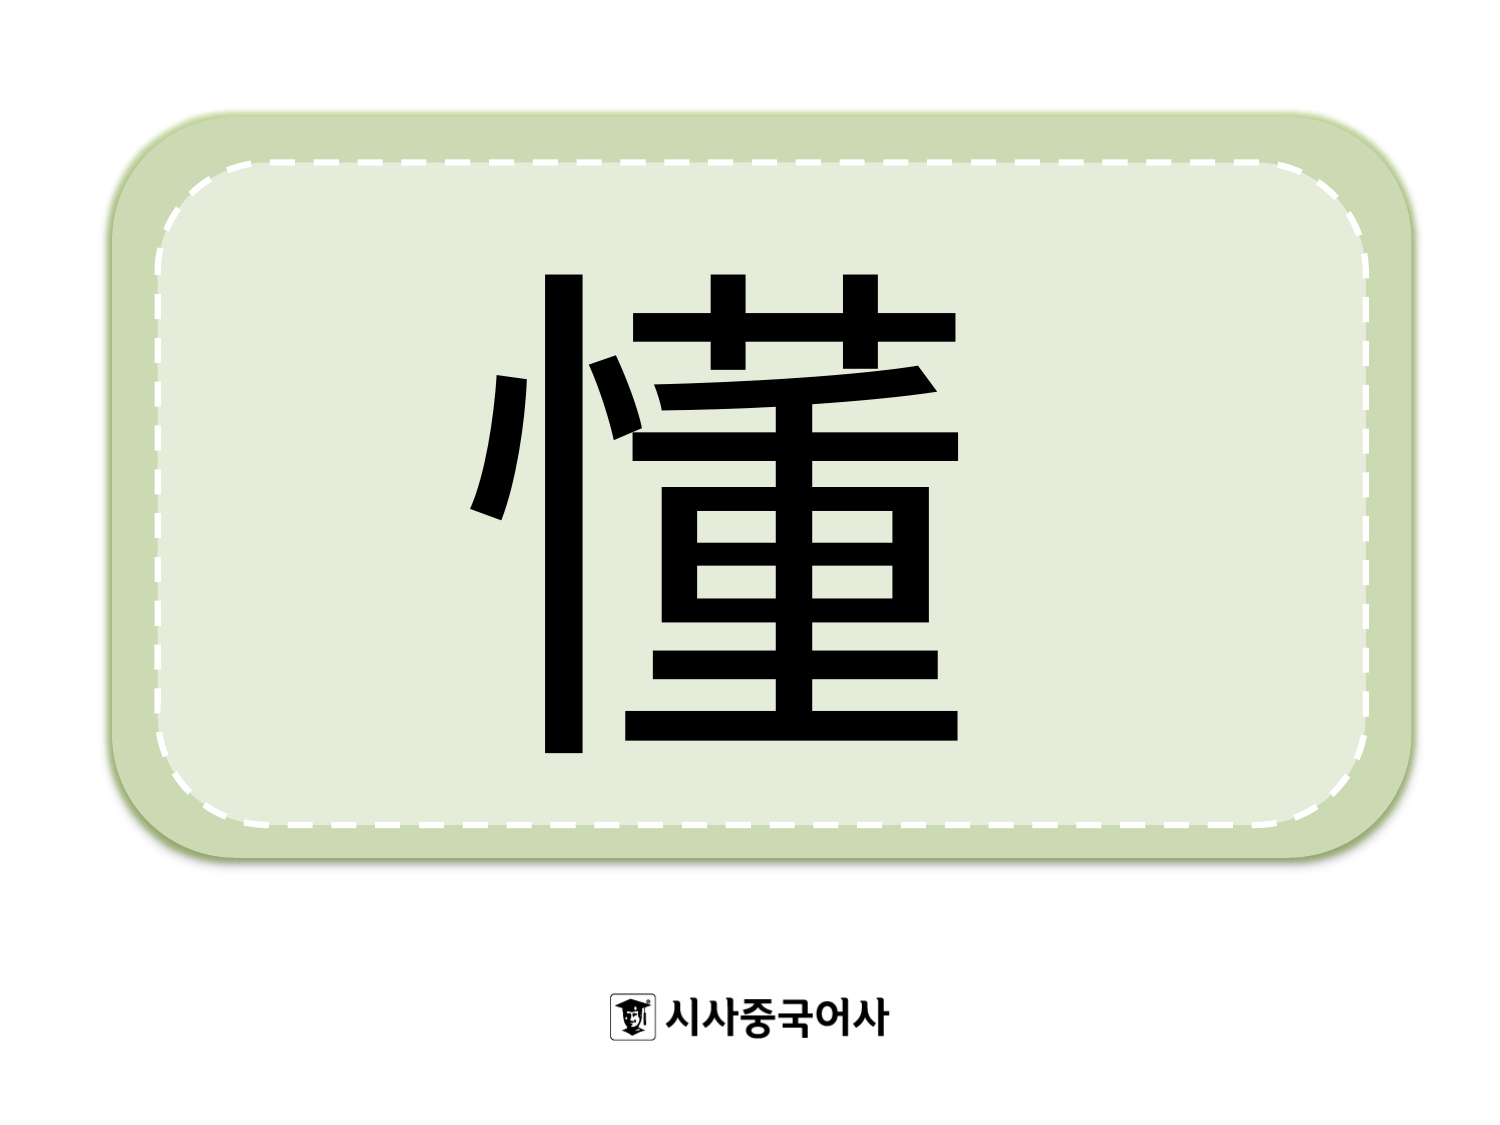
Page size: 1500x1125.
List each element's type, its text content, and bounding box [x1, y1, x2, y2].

text_box 懂 [171, 172, 1380, 836]
text_box [162, 160, 1371, 824]
picture [602, 987, 898, 1047]
